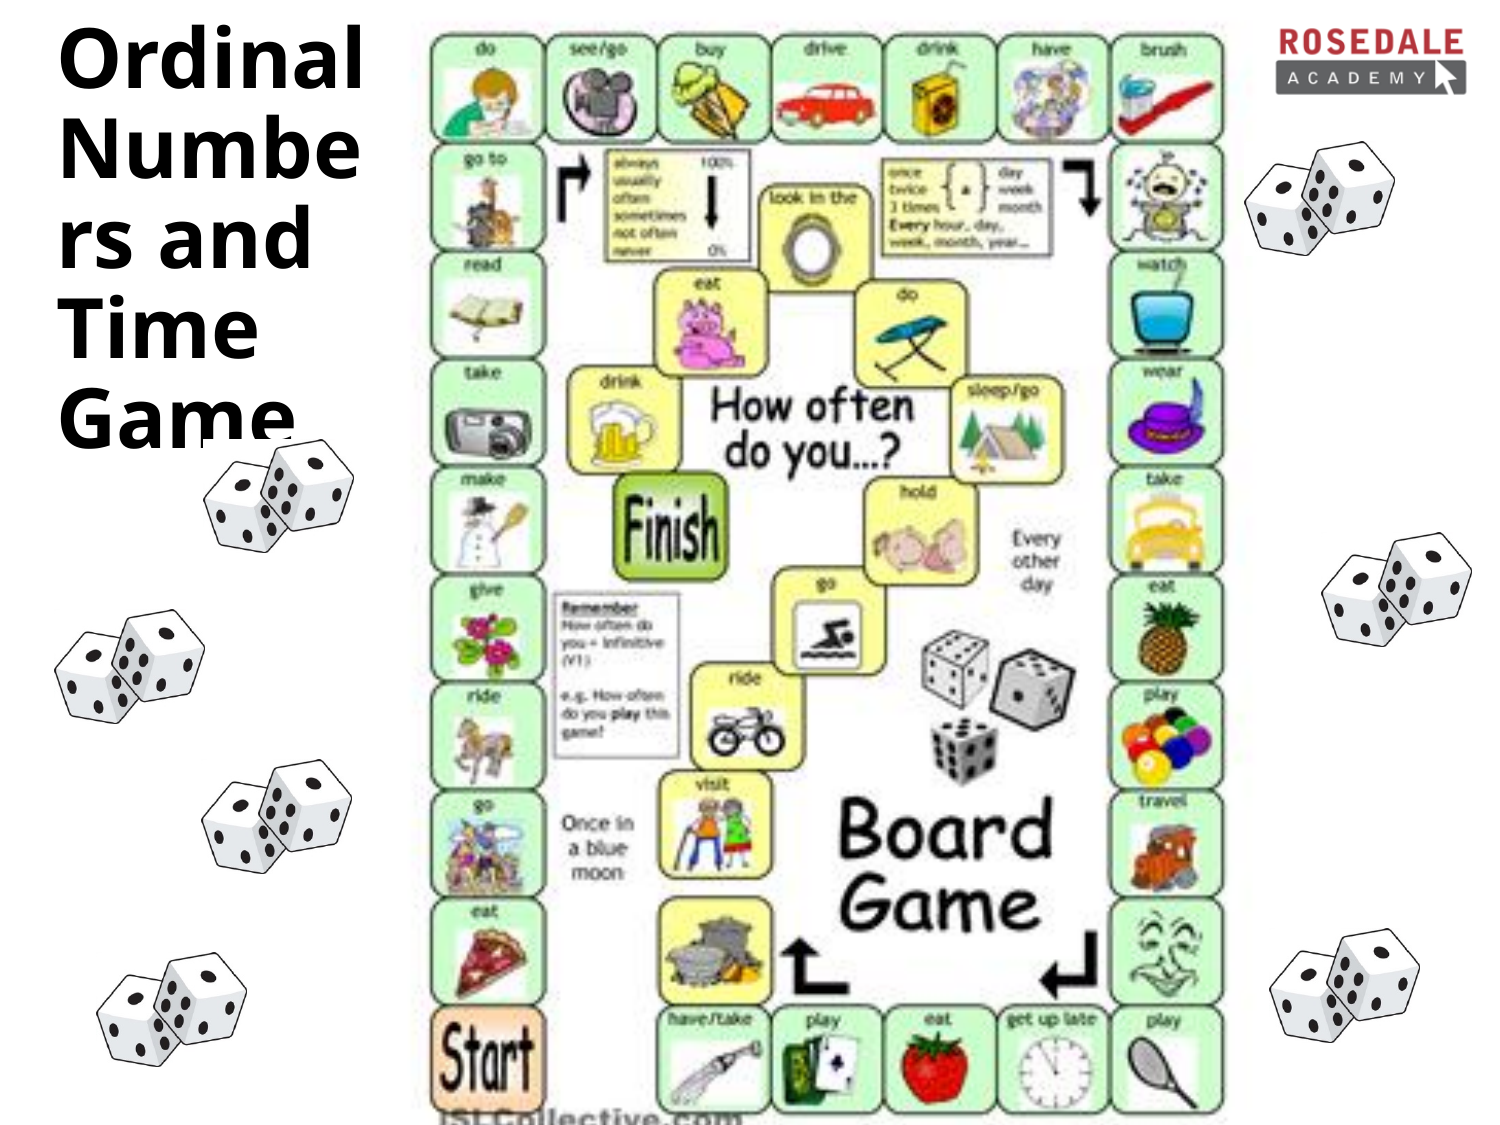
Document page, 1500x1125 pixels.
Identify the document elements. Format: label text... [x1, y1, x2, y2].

picture [1244, 141, 1395, 256]
picture [1269, 22, 1472, 100]
picture [54, 609, 205, 724]
picture [1269, 928, 1420, 1043]
picture [203, 438, 354, 553]
title Ordinal Numbers and Time Game [41, 99, 363, 384]
picture [201, 759, 352, 874]
picture [1320, 532, 1472, 647]
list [363, 0, 1290, 1125]
picture [96, 952, 247, 1067]
